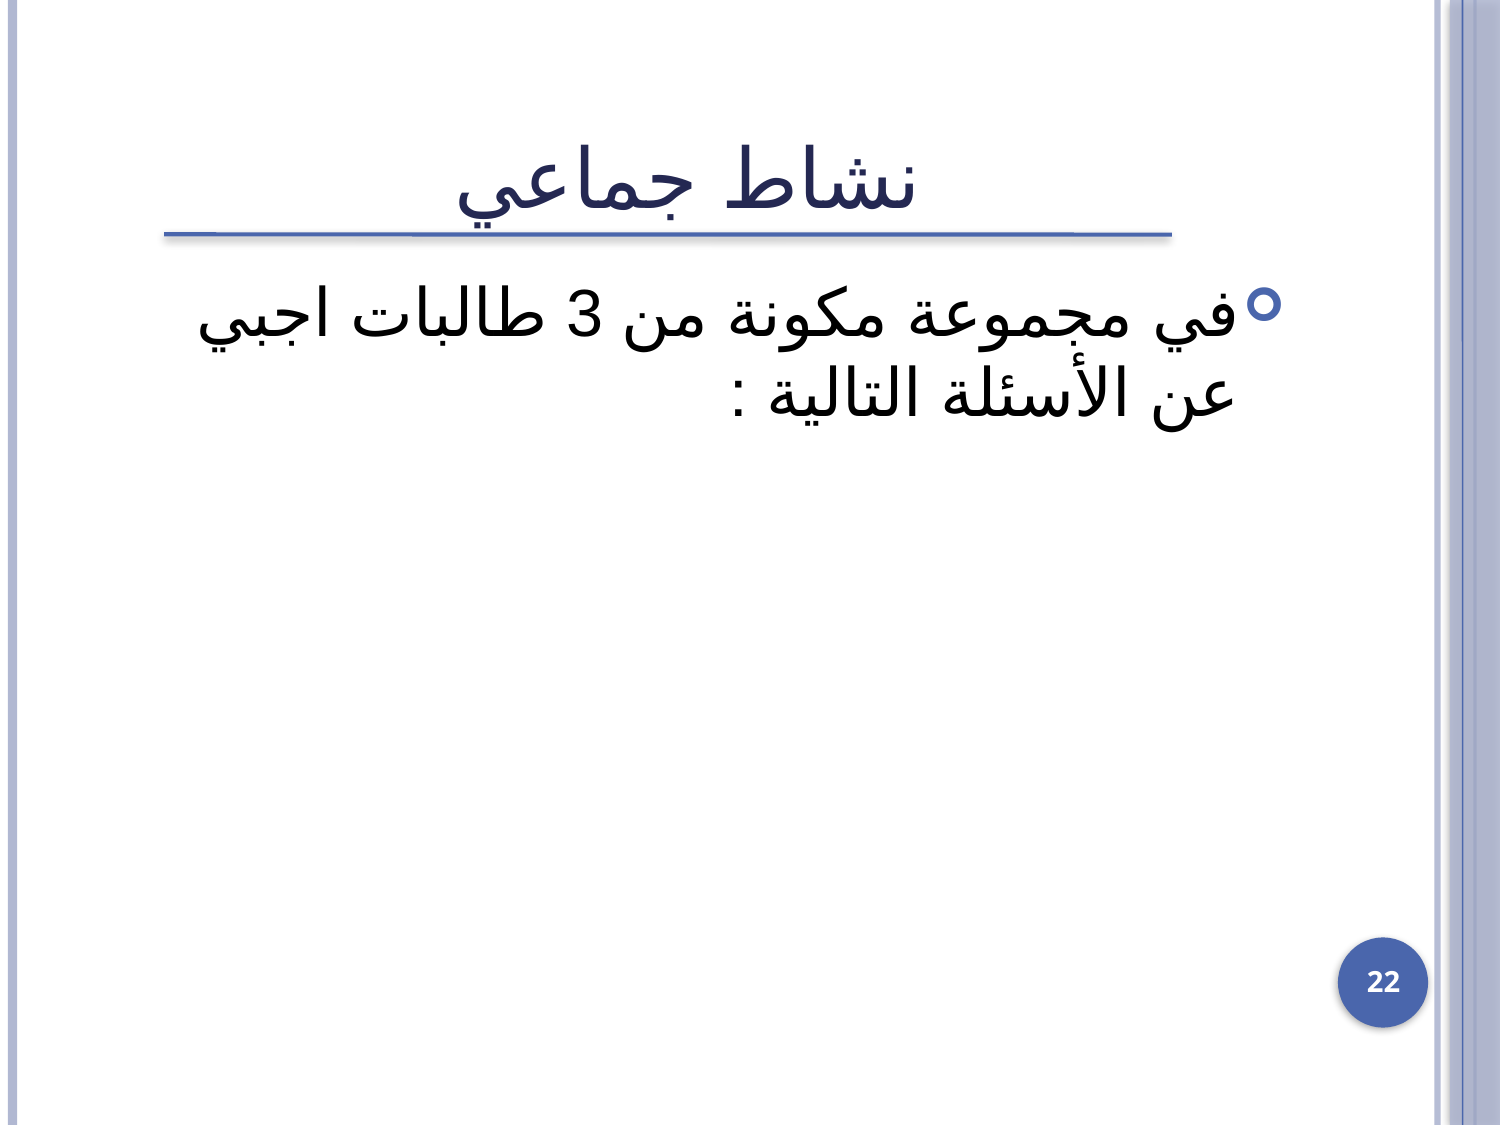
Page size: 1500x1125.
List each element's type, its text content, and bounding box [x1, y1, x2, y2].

slide_number 22 [1333, 940, 1434, 1026]
list في مجموعة مكونة من 3 طالبات اجبي عن الأسئلة التالية : [74, 262, 1301, 1063]
title نشاط جماعي [75, 45, 1300, 233]
